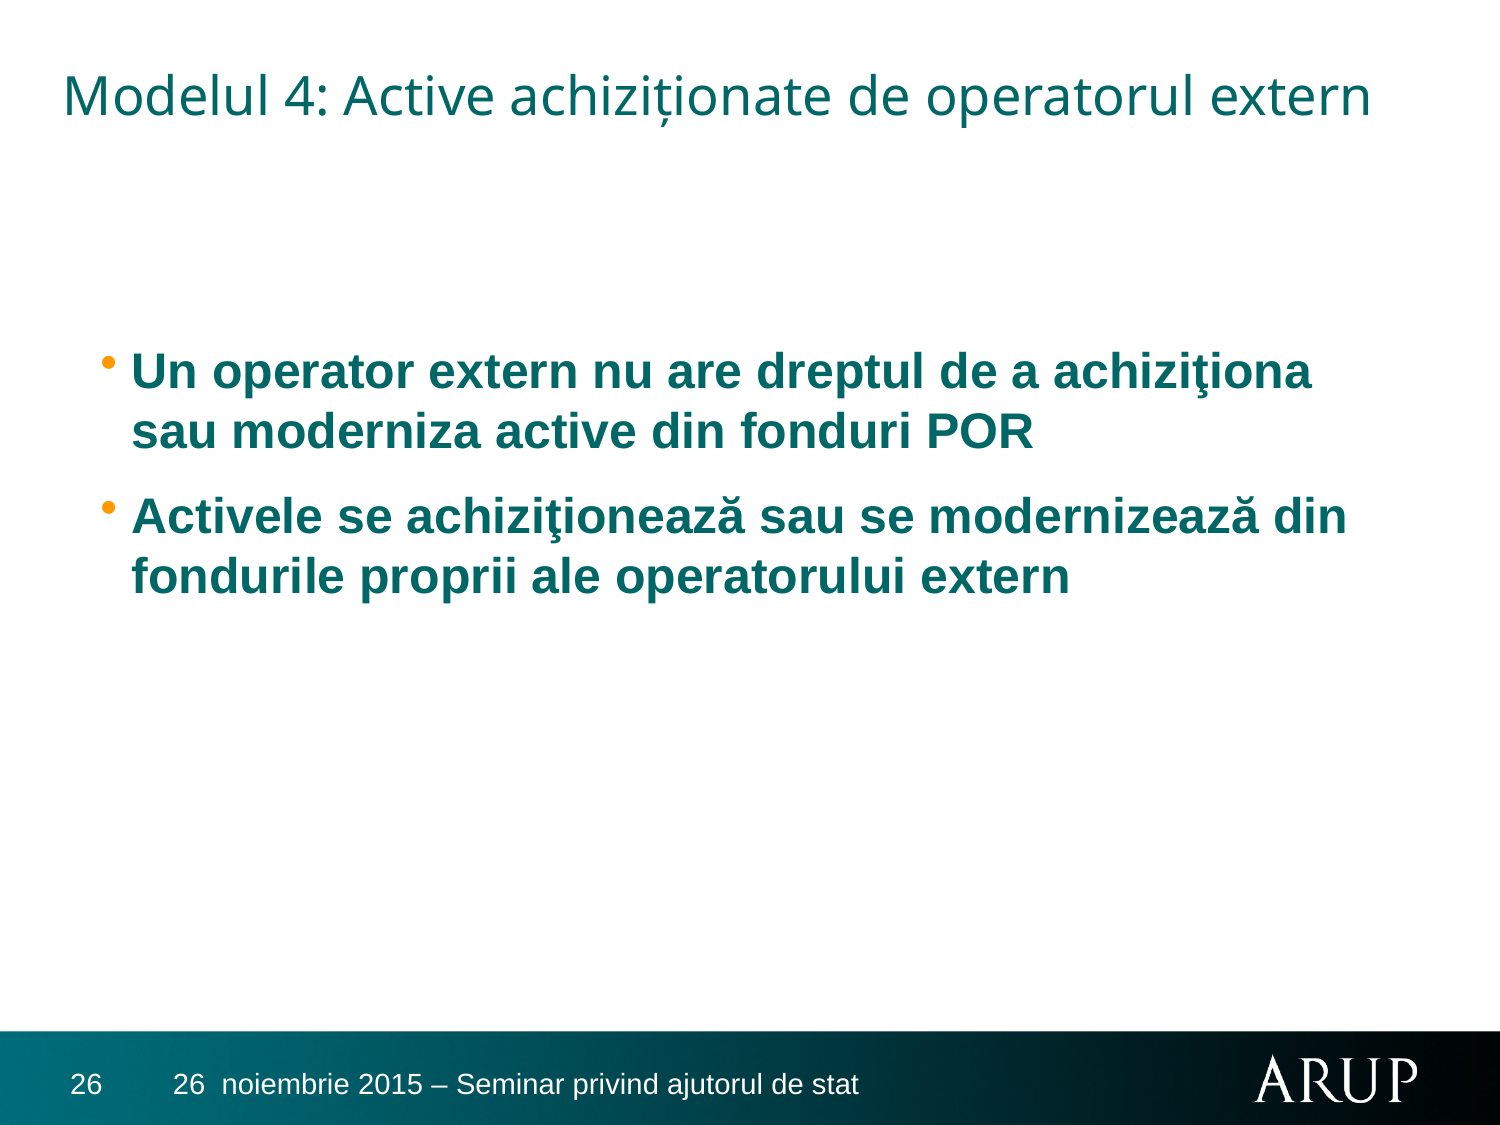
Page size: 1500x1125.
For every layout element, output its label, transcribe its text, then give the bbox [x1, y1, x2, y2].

list Un operator extern nu are dreptul de a achiziţiona sau moderniza active din fonduri POR Activele se achiziţionează sau se modernizează din fondurile proprii ale operatorului extern [100, 338, 1382, 611]
footer 26 noiembrie 2015 – Seminar privind ajutorul de stat [158, 1057, 1199, 1118]
picture [0, 1030, 1500, 1125]
slide_number 26 [55, 1057, 158, 1118]
title Modelul 4: Active achiziţionate de operatorul extern [63, 28, 1437, 160]
